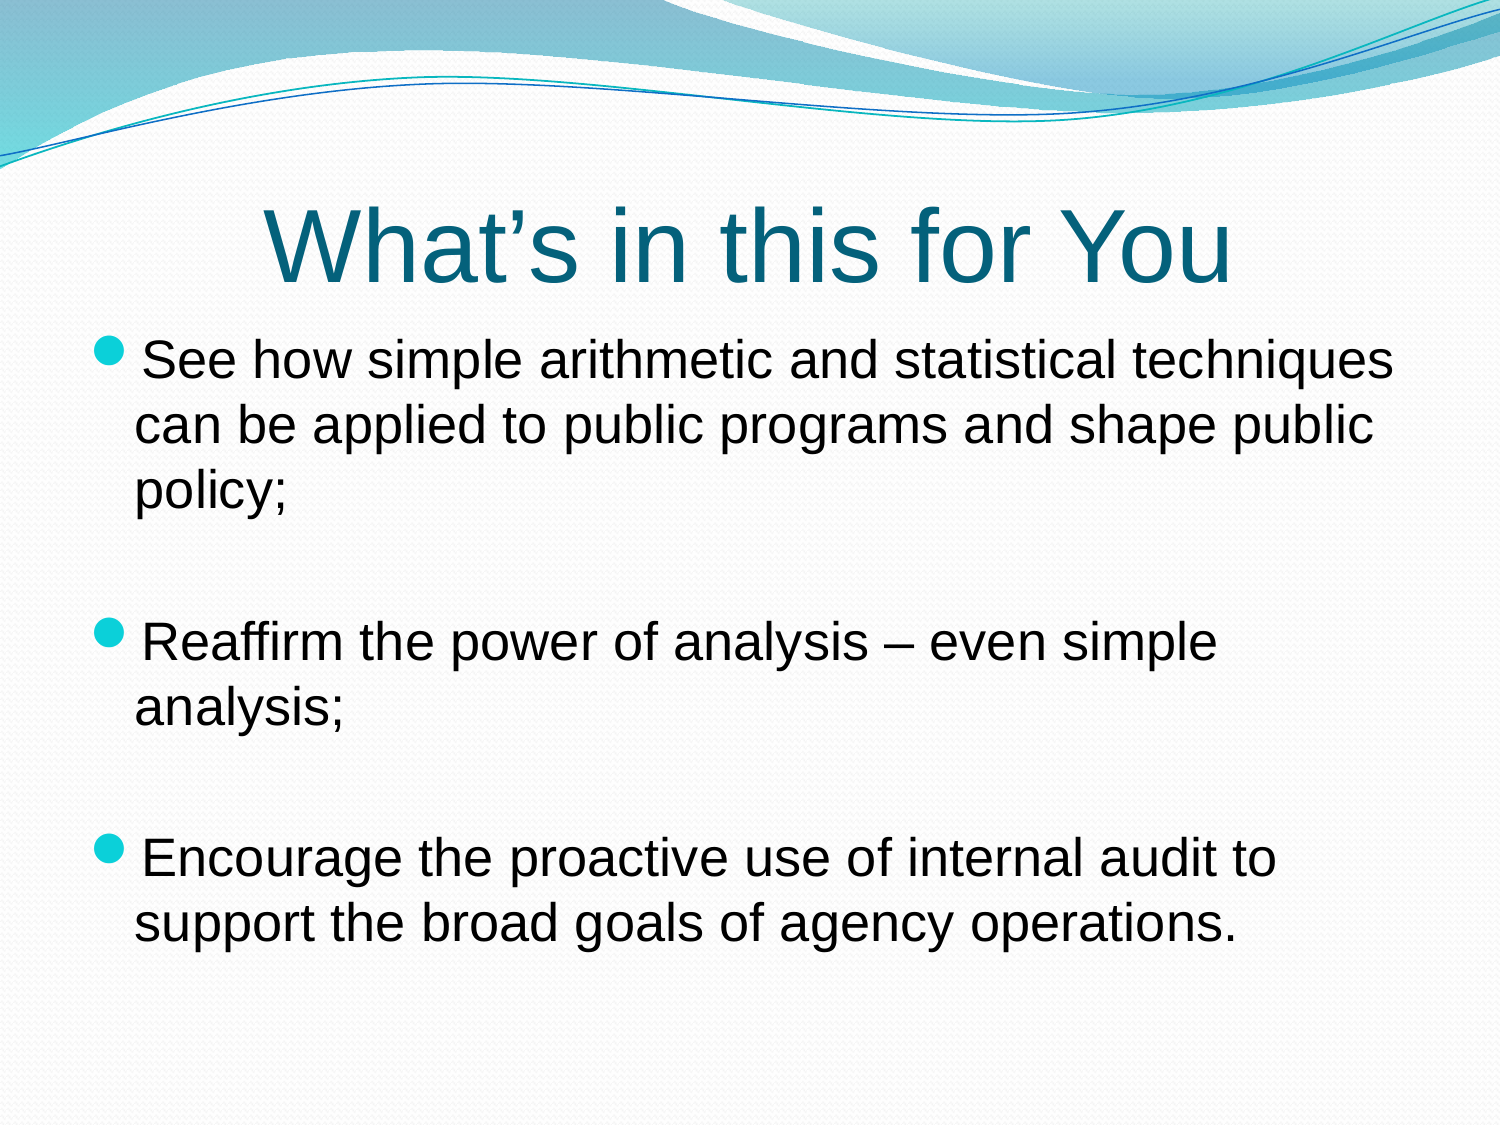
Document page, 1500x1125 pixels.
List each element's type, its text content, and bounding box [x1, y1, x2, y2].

list See how simple arithmetic and statistical techniques can be applied to public programs and shape public policy; Reaffirm the power of analysis – even simple analysis; Encourage the proactive use of internal audit to support the broad goals of agency operations. [75, 317, 1425, 1038]
title What’s in this for You [75, 115, 1425, 303]
